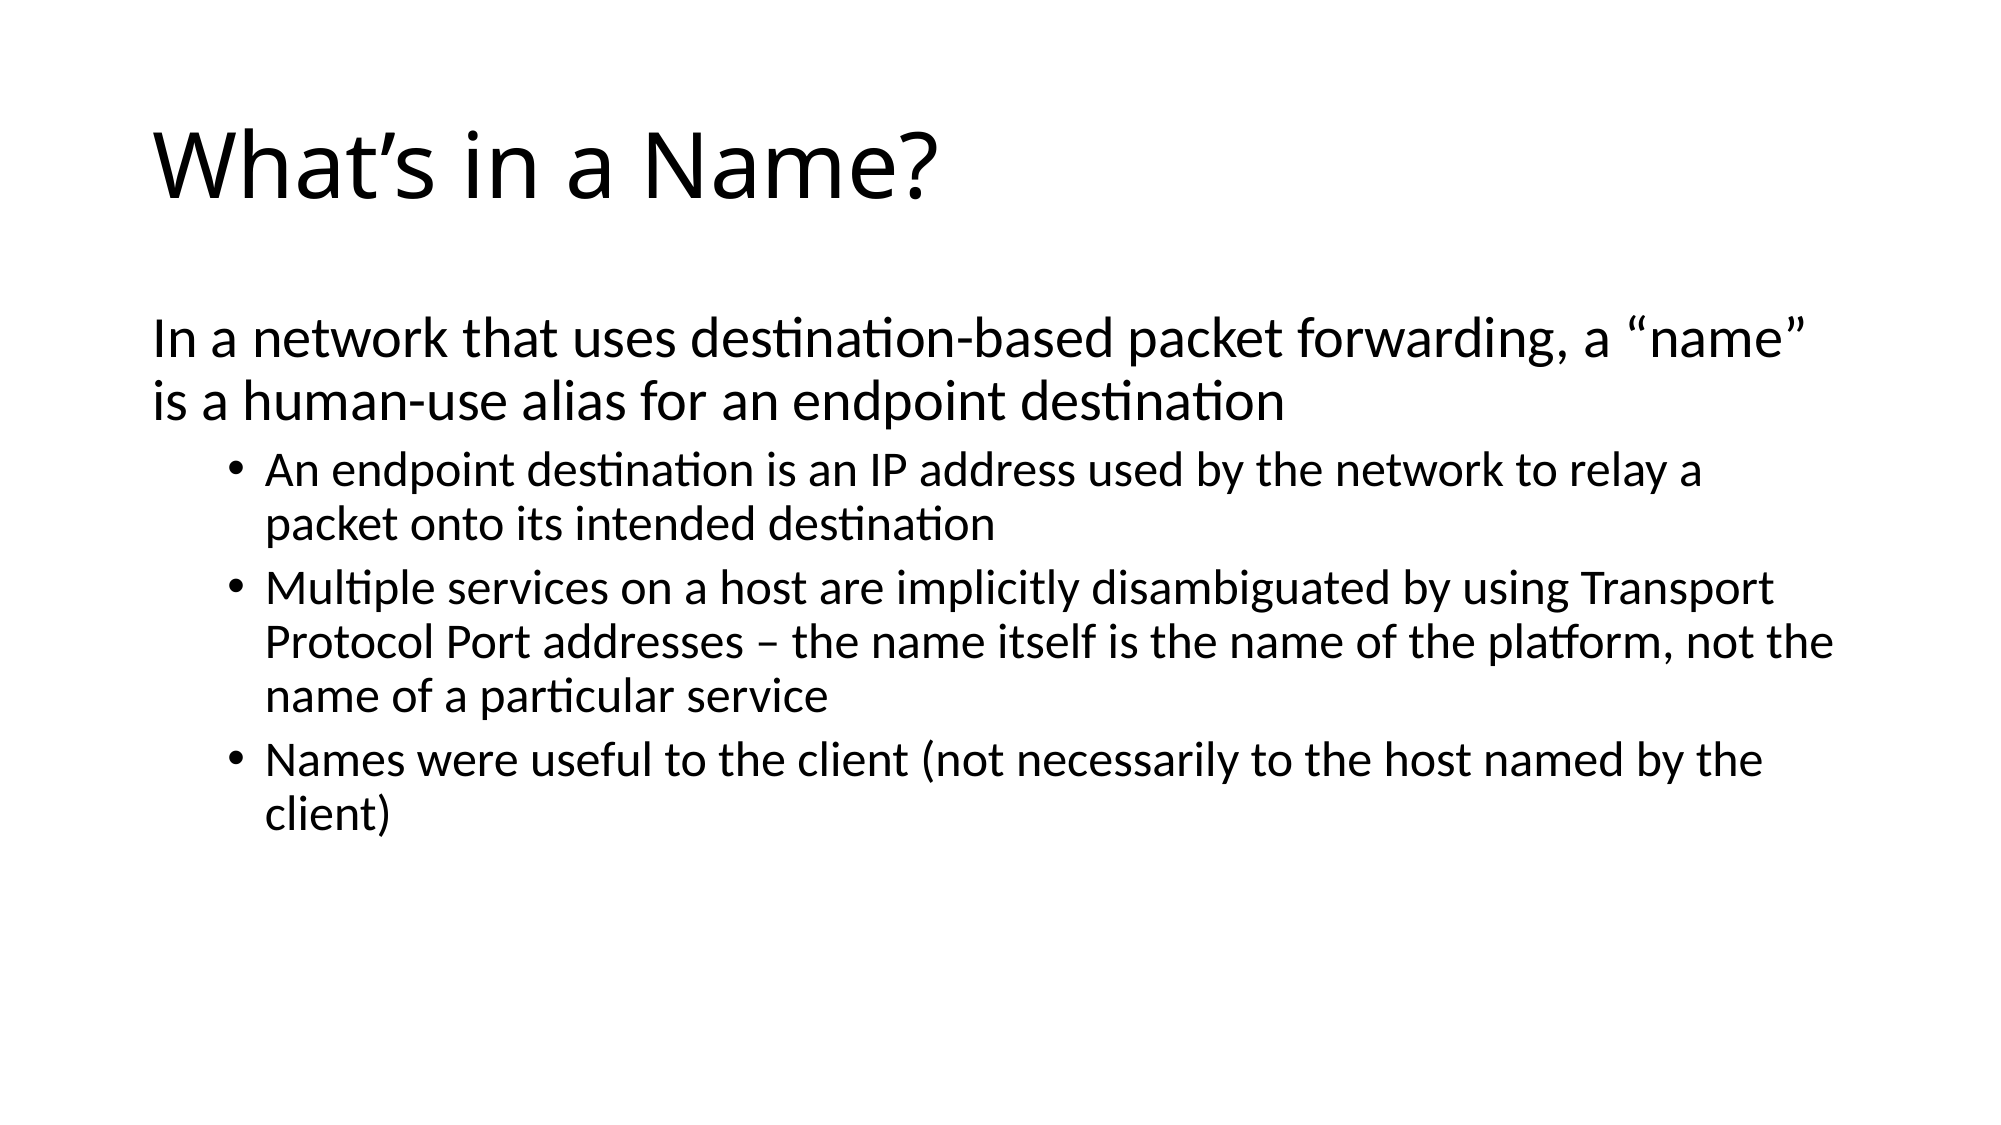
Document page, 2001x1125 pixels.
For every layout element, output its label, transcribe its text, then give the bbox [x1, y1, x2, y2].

list In a network that uses destination-based packet forwarding, a “name” is a human-use alias for an endpoint destination An endpoint destination is an IP address used by the network to relay a packet onto its intended destination Multiple services on a host are implicitly disambiguated by using Transport Protocol Port addresses – the name itself is the name of the platform, not the name of a particular service Names were useful to the client (not necessarily to the host named by the client) [137, 299, 1863, 1014]
title What’s in a Name? [137, 59, 1863, 278]
